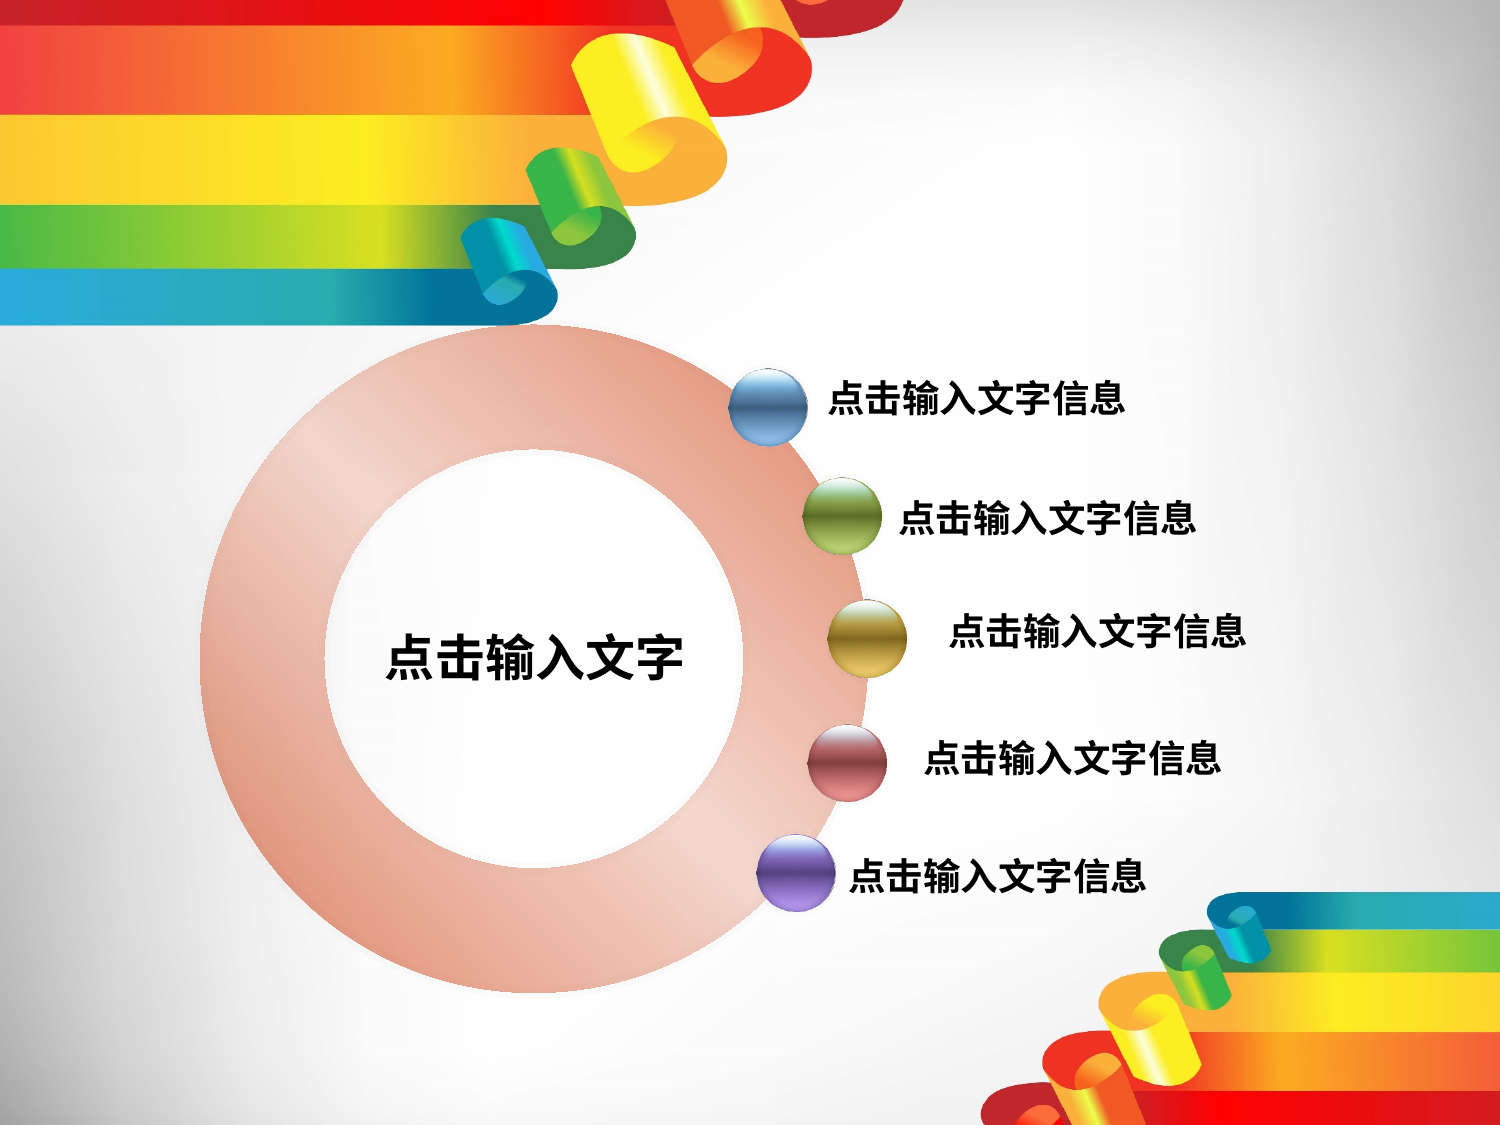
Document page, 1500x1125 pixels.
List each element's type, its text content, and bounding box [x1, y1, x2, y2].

text_box 点击输入文字信息 [933, 601, 1463, 661]
text_box 点击输入文字信息 [812, 367, 1343, 428]
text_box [756, 834, 836, 912]
text_box 点击输入文字信息 [836, 845, 1363, 905]
text_box 点击输入文字 [297, 618, 773, 694]
picture [0, 0, 1500, 1125]
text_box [802, 477, 882, 555]
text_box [728, 368, 808, 447]
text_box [807, 724, 887, 802]
text_box 点击输入文字信息 [908, 727, 1438, 788]
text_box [827, 599, 907, 678]
text_box [200, 324, 868, 993]
text_box 点击输入文字信息 [883, 487, 1413, 548]
